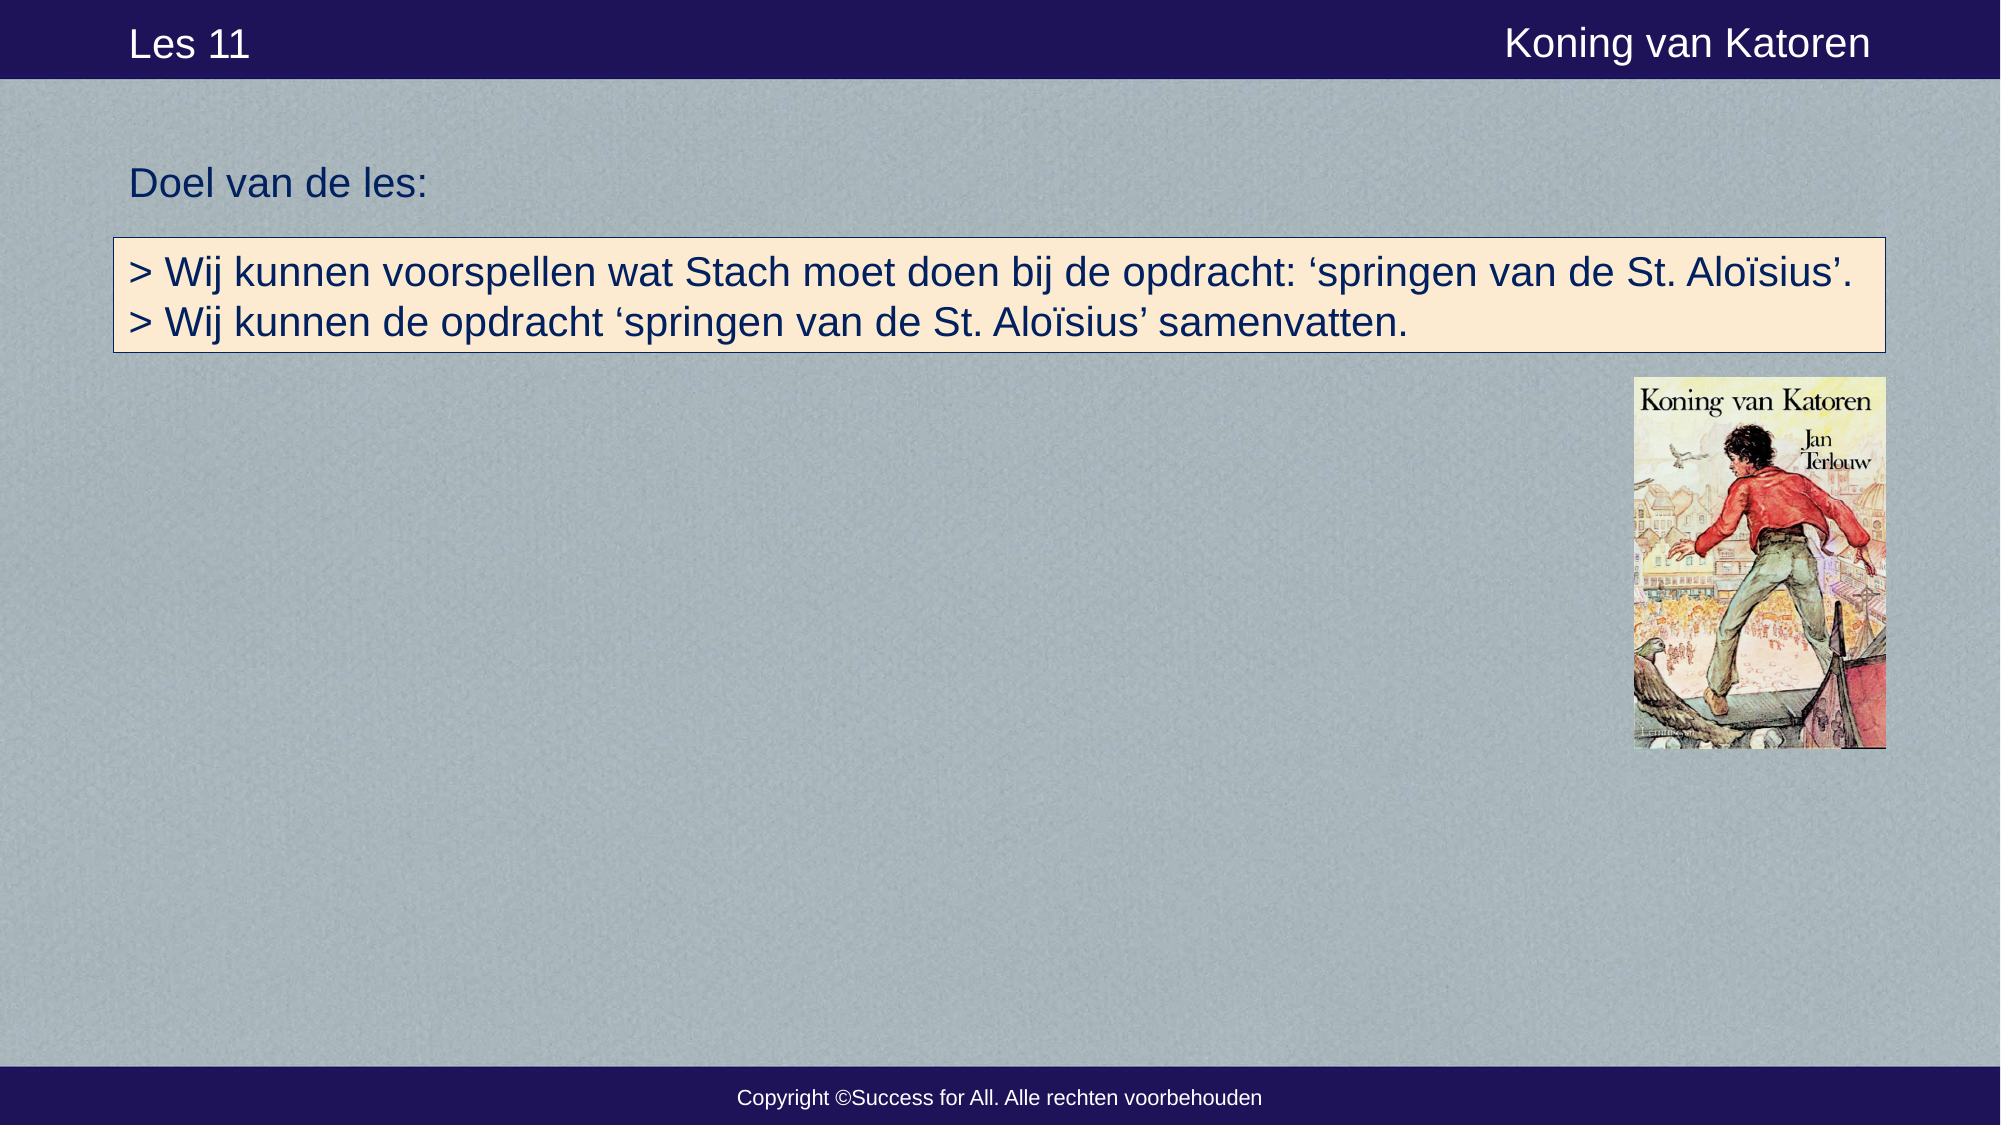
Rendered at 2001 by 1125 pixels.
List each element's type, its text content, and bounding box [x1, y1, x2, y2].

text_box Les 11 [114, 9, 354, 75]
text_box Doel van de les: [113, 148, 1635, 214]
text_box Koning van Katoren [999, 8, 1886, 73]
picture [0, 0, 2001, 1125]
text_box Copyright ©Success for All. Alle rechten voorbehouden [0, 1076, 2000, 1125]
text_box > Wij kunnen voorspellen wat Stach moet doen bij de opdracht: ‘springen van de St. Aloïsius’. > Wij kunnen de opdracht ‘springen van de St. Aloïsius’ samenvatten. [113, 237, 1886, 353]
